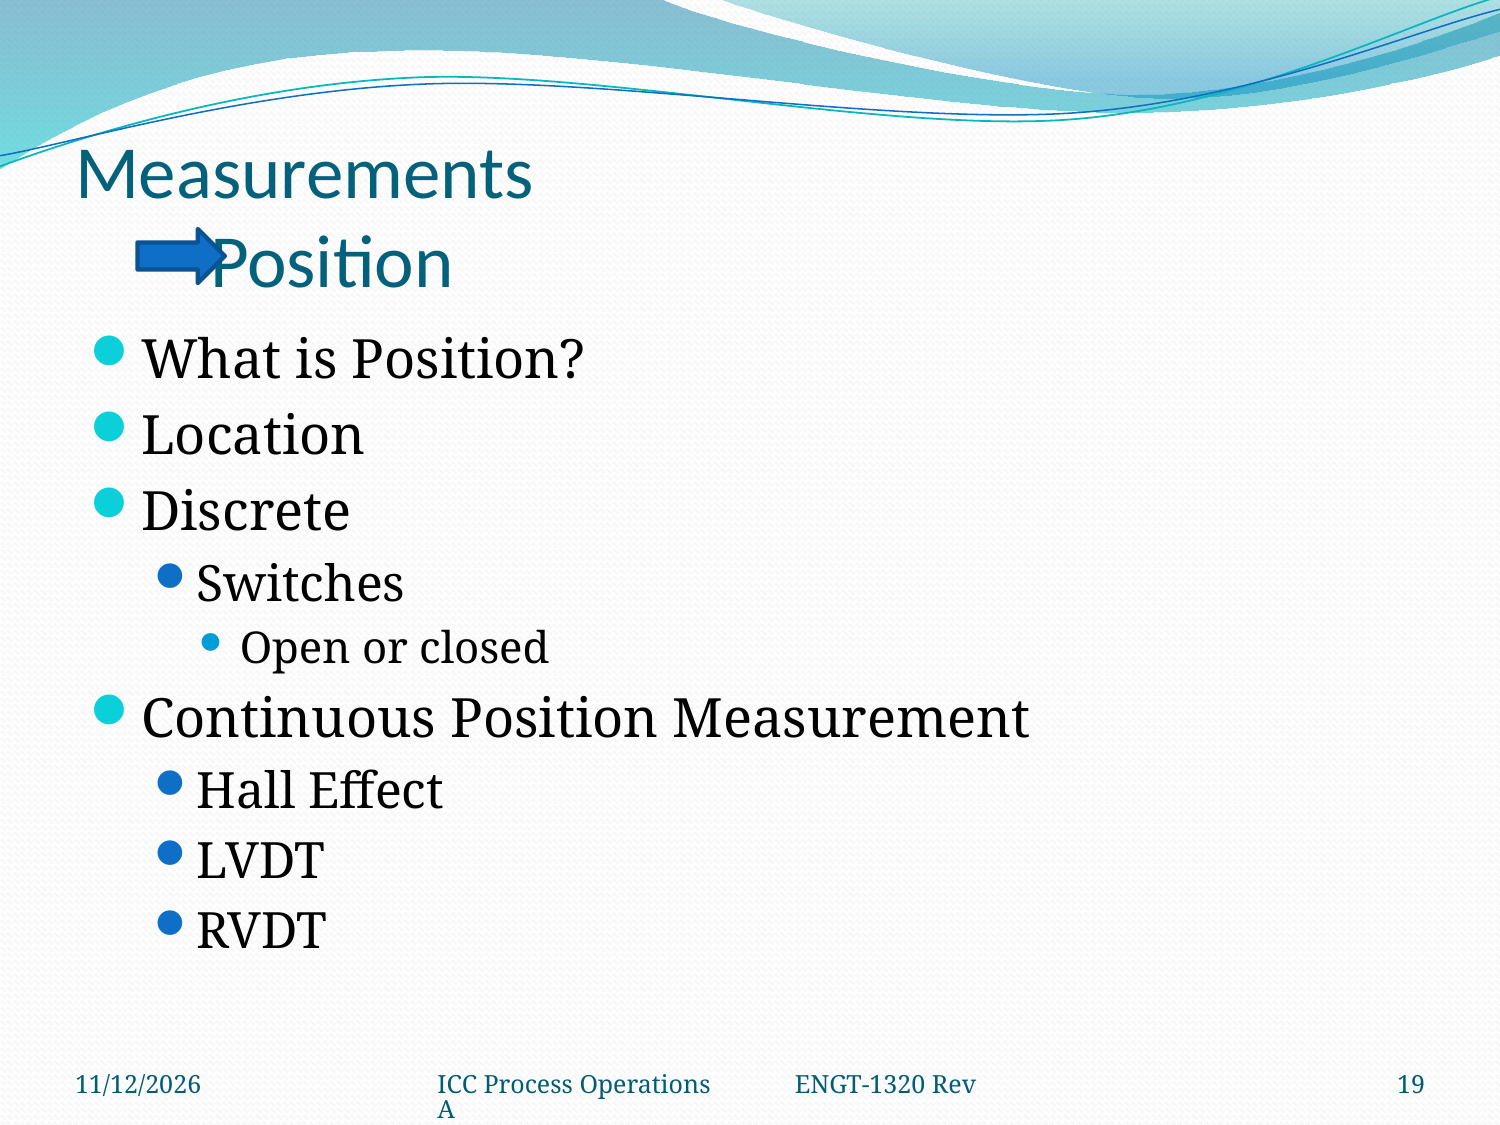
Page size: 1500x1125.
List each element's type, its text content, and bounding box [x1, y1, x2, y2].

footer ICC Process Operations ENGT-1320 Rev A [437, 1042, 988, 1103]
text_box [135, 226, 228, 286]
title Measurements Position [75, 115, 1425, 303]
slide_number 19 [1299, 1042, 1425, 1103]
list What is Position? Location Discrete Switches Open or closed Continuous Position Measurement Hall Effect LVDT RVDT [75, 317, 1425, 1038]
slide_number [75, 1042, 425, 1103]
